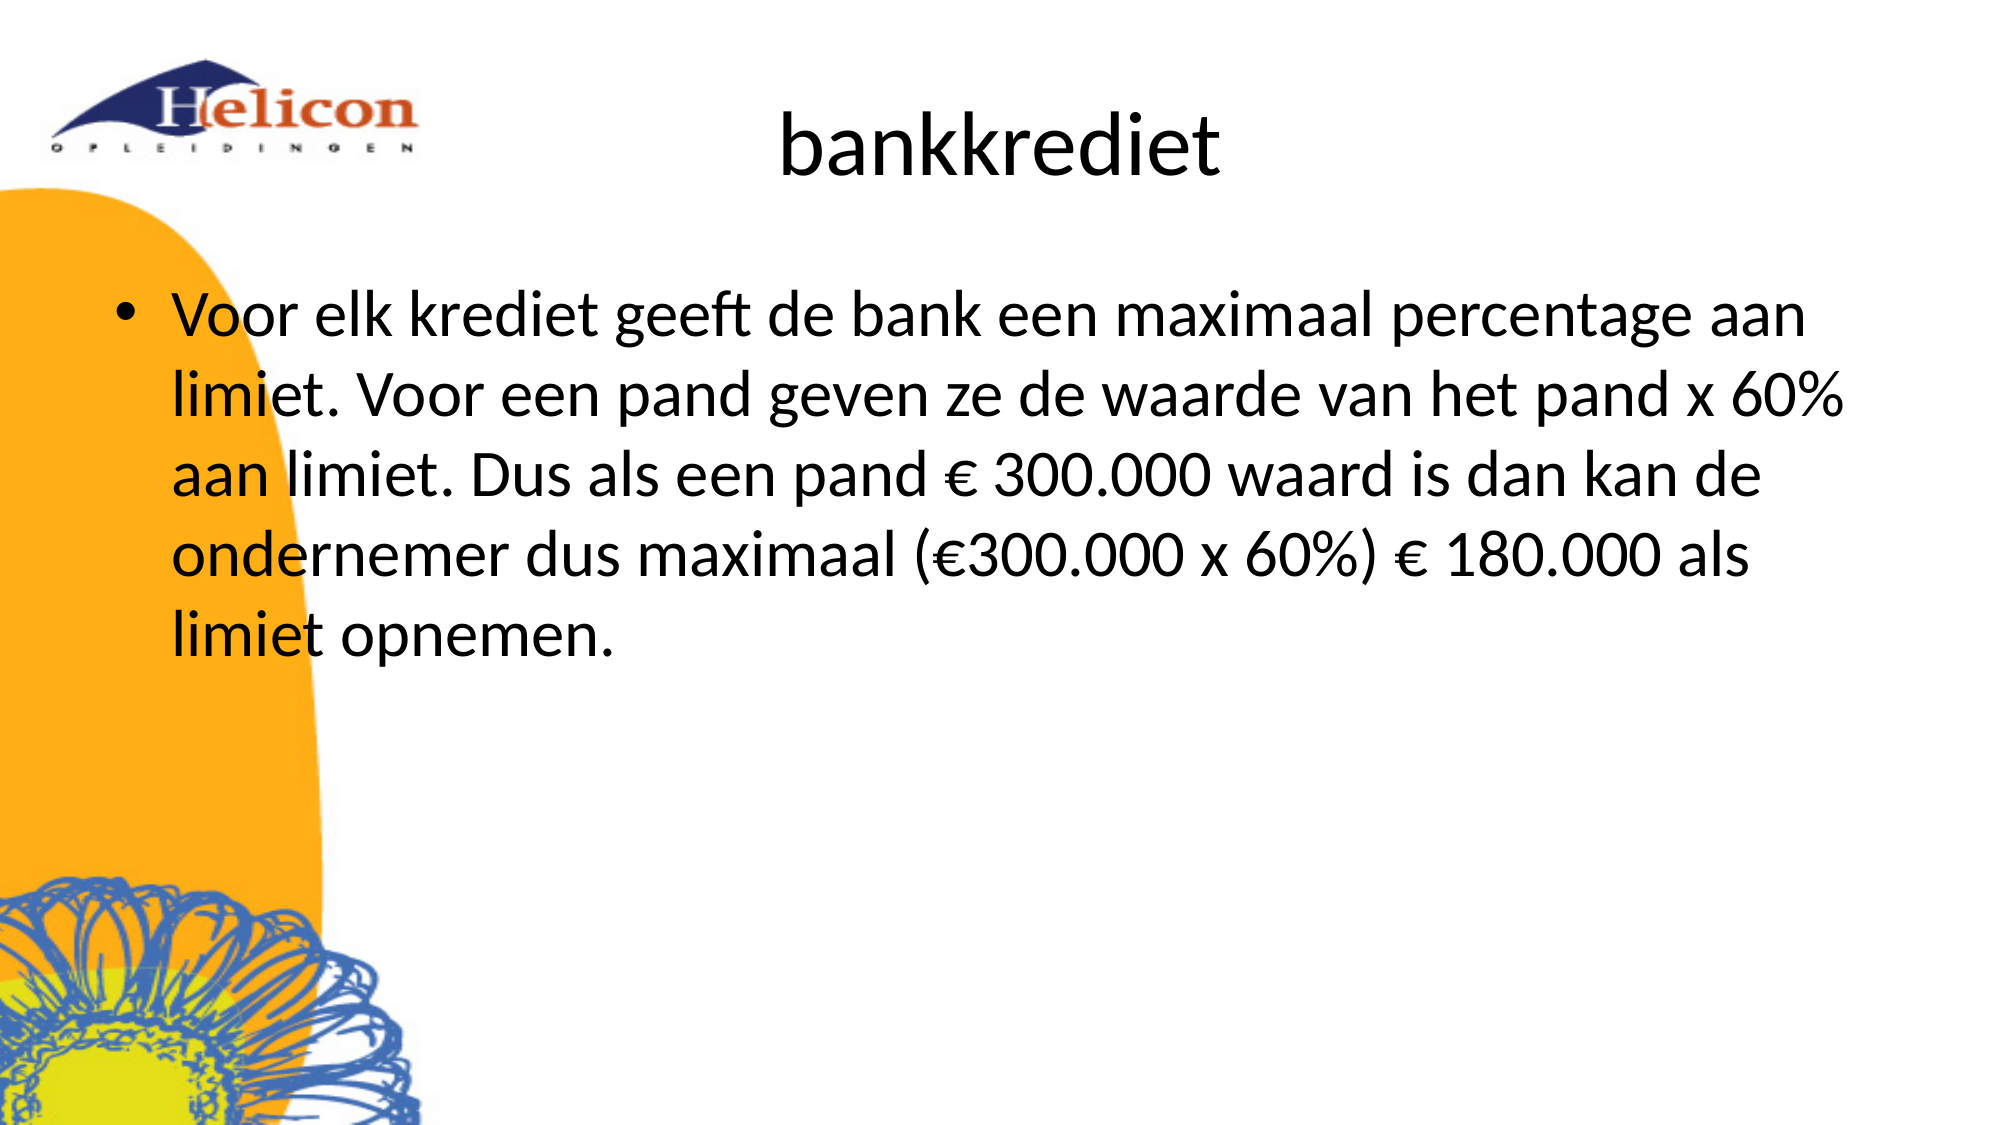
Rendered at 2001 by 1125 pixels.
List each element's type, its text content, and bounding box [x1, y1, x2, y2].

list Voor elk krediet geeft de bank een maximaal percentage aan limiet. Voor een pand geven ze de waarde van het pand x 60% aan limiet. Dus als een pand € 300.000 waard is dan kan de ondernemer dus maximaal (€300.000 x 60%) € 180.000 als limiet opnemen. [99, 262, 1900, 1005]
picture [0, 0, 2001, 1125]
title bankkrediet [99, 45, 1900, 233]
